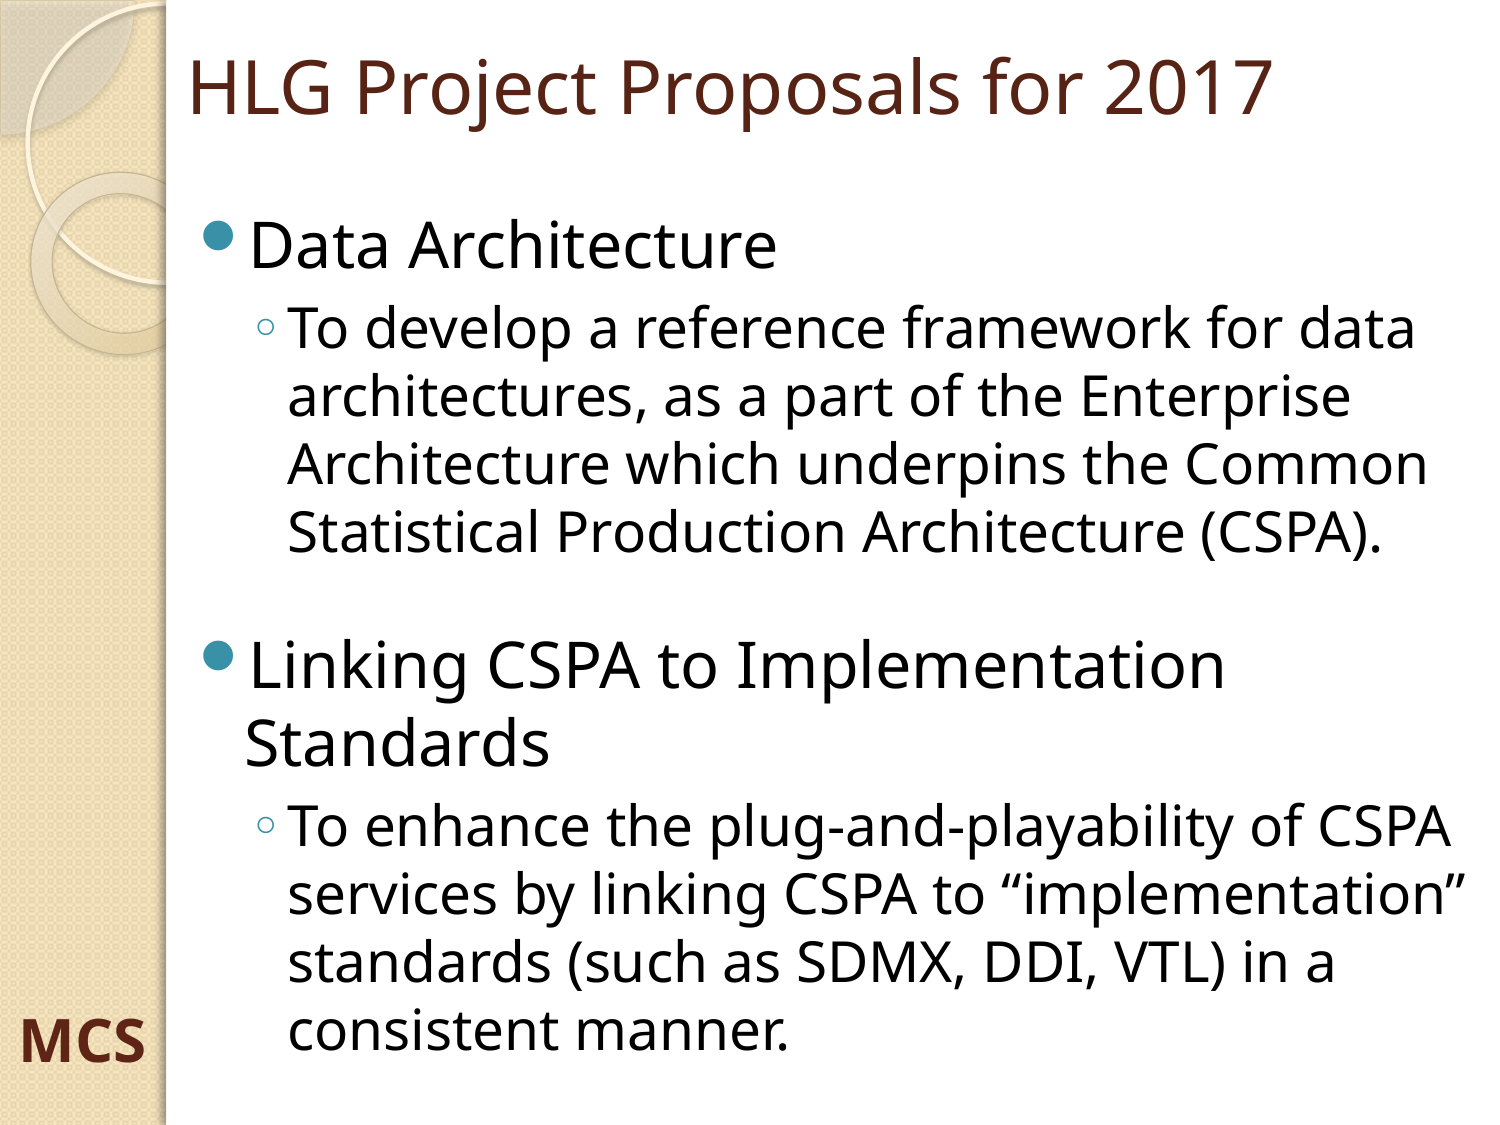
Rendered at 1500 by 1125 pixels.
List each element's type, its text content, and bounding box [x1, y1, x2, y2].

title HLG Project Proposals for 2017 [171, 19, 1466, 149]
list Data Architecture To develop a reference framework for data architectures, as a part of the Enterprise Architecture which underpins the Common Statistical Production Architecture (CSPA). Linking CSPA to Implementation Standards To enhance the plug-and-playability of CSPA services by linking CSPA to “implementation” standards (such as SDMX, DDI, VTL) in a consistent manner. [171, 196, 1483, 1083]
text_box MCS [5, 952, 160, 1083]
